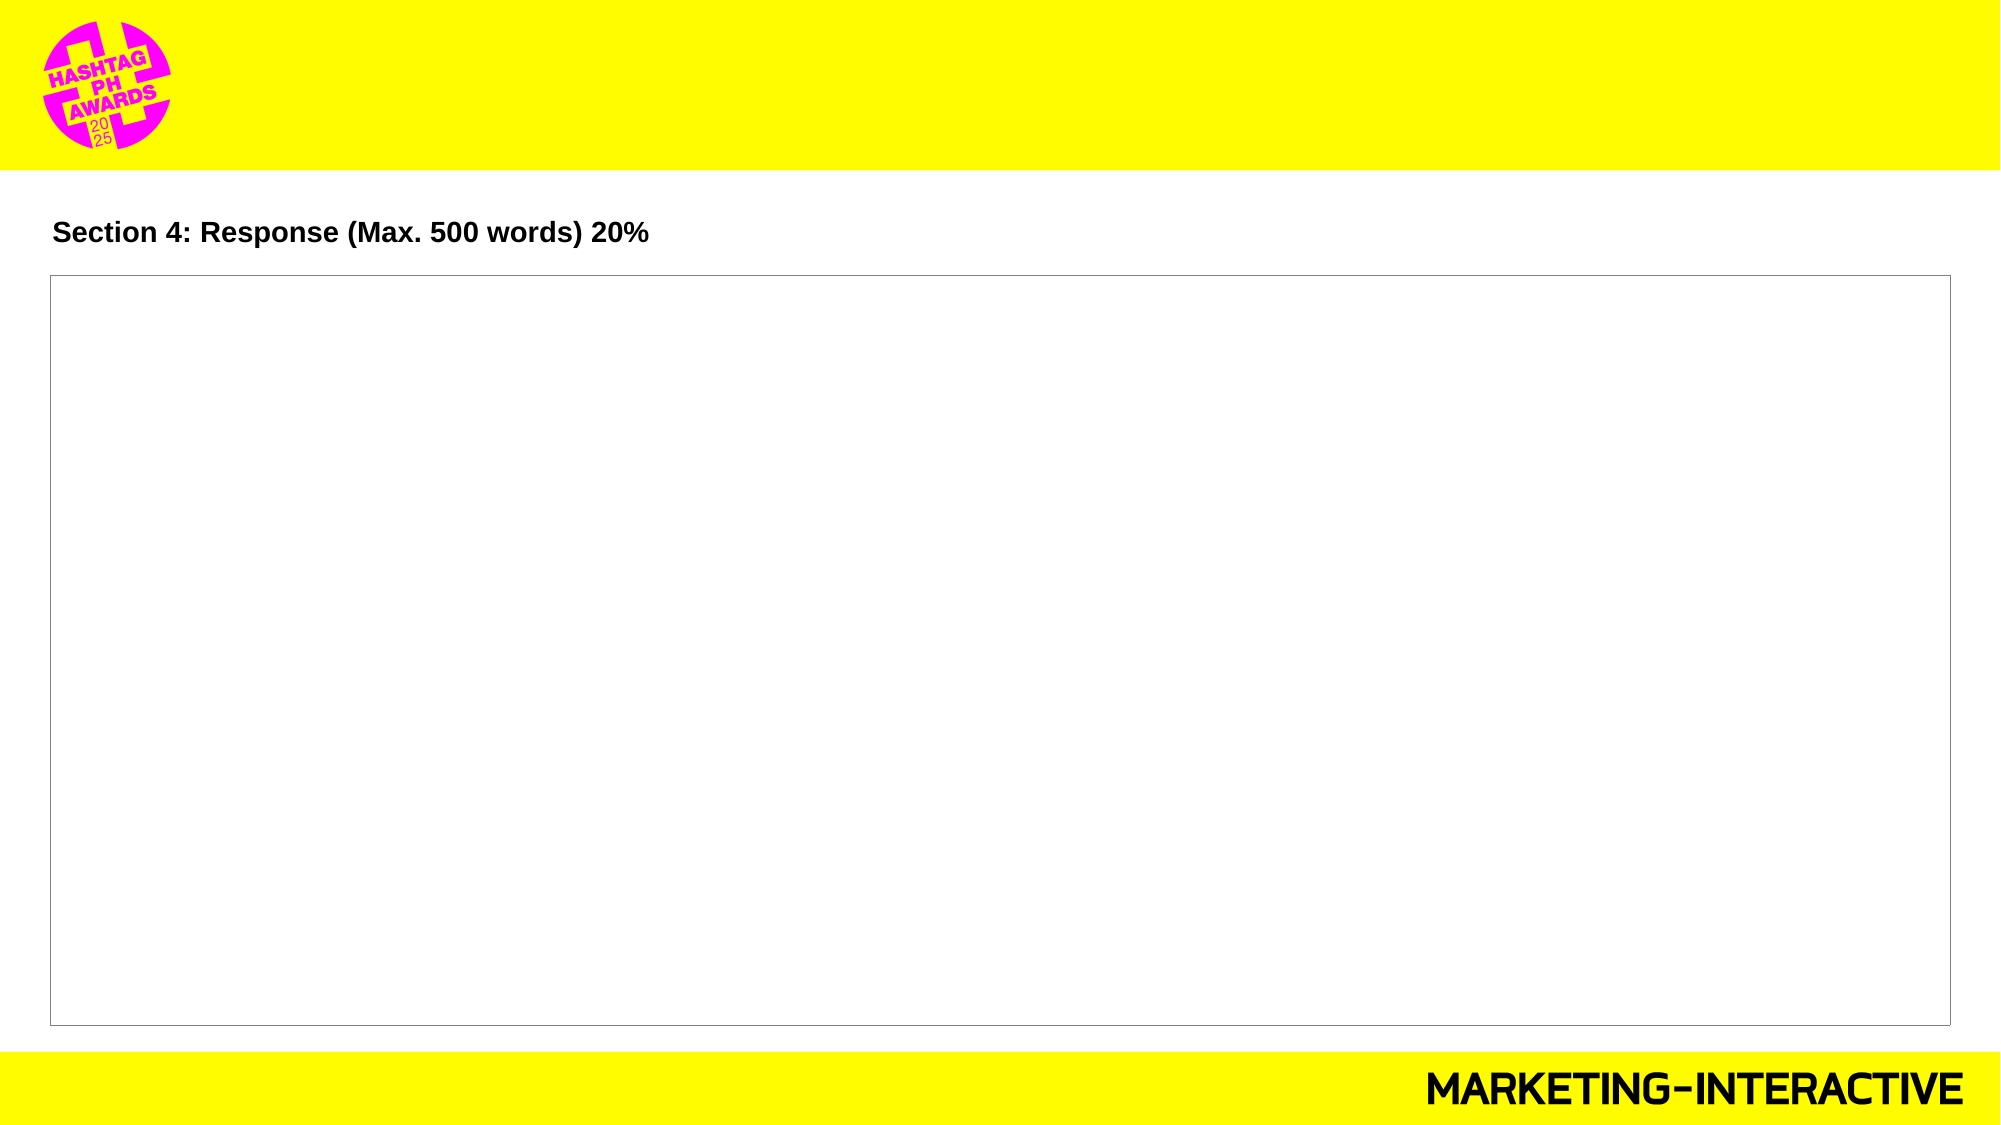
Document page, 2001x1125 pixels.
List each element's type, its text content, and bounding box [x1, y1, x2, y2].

picture [0, 0, 2001, 1125]
text_box Section 4: Response (Max. 500 words) 20% [37, 199, 883, 263]
table_header [51, 276, 1950, 1025]
